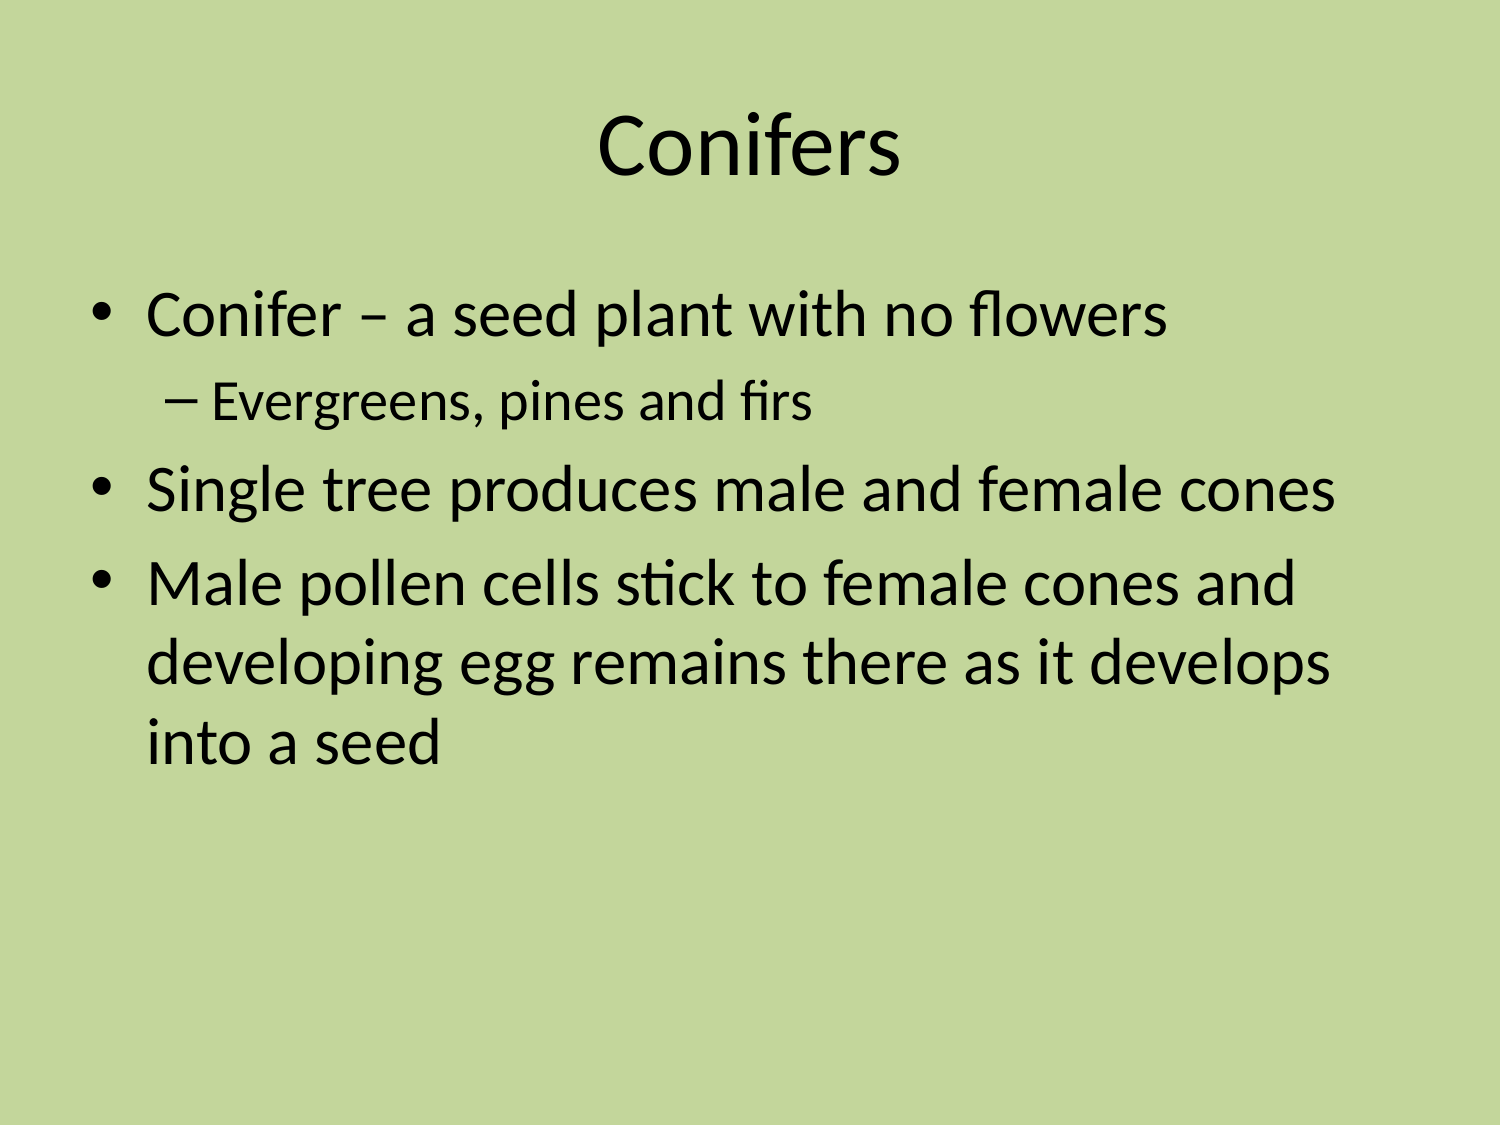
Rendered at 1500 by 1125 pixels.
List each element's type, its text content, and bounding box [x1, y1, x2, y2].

title Conifers [75, 45, 1425, 233]
list Conifer – a seed plant with no flowers Evergreens, pines and firs Single tree produces male and female cones Male pollen cells stick to female cones and developing egg remains there as it develops into a seed [75, 262, 1425, 1005]
